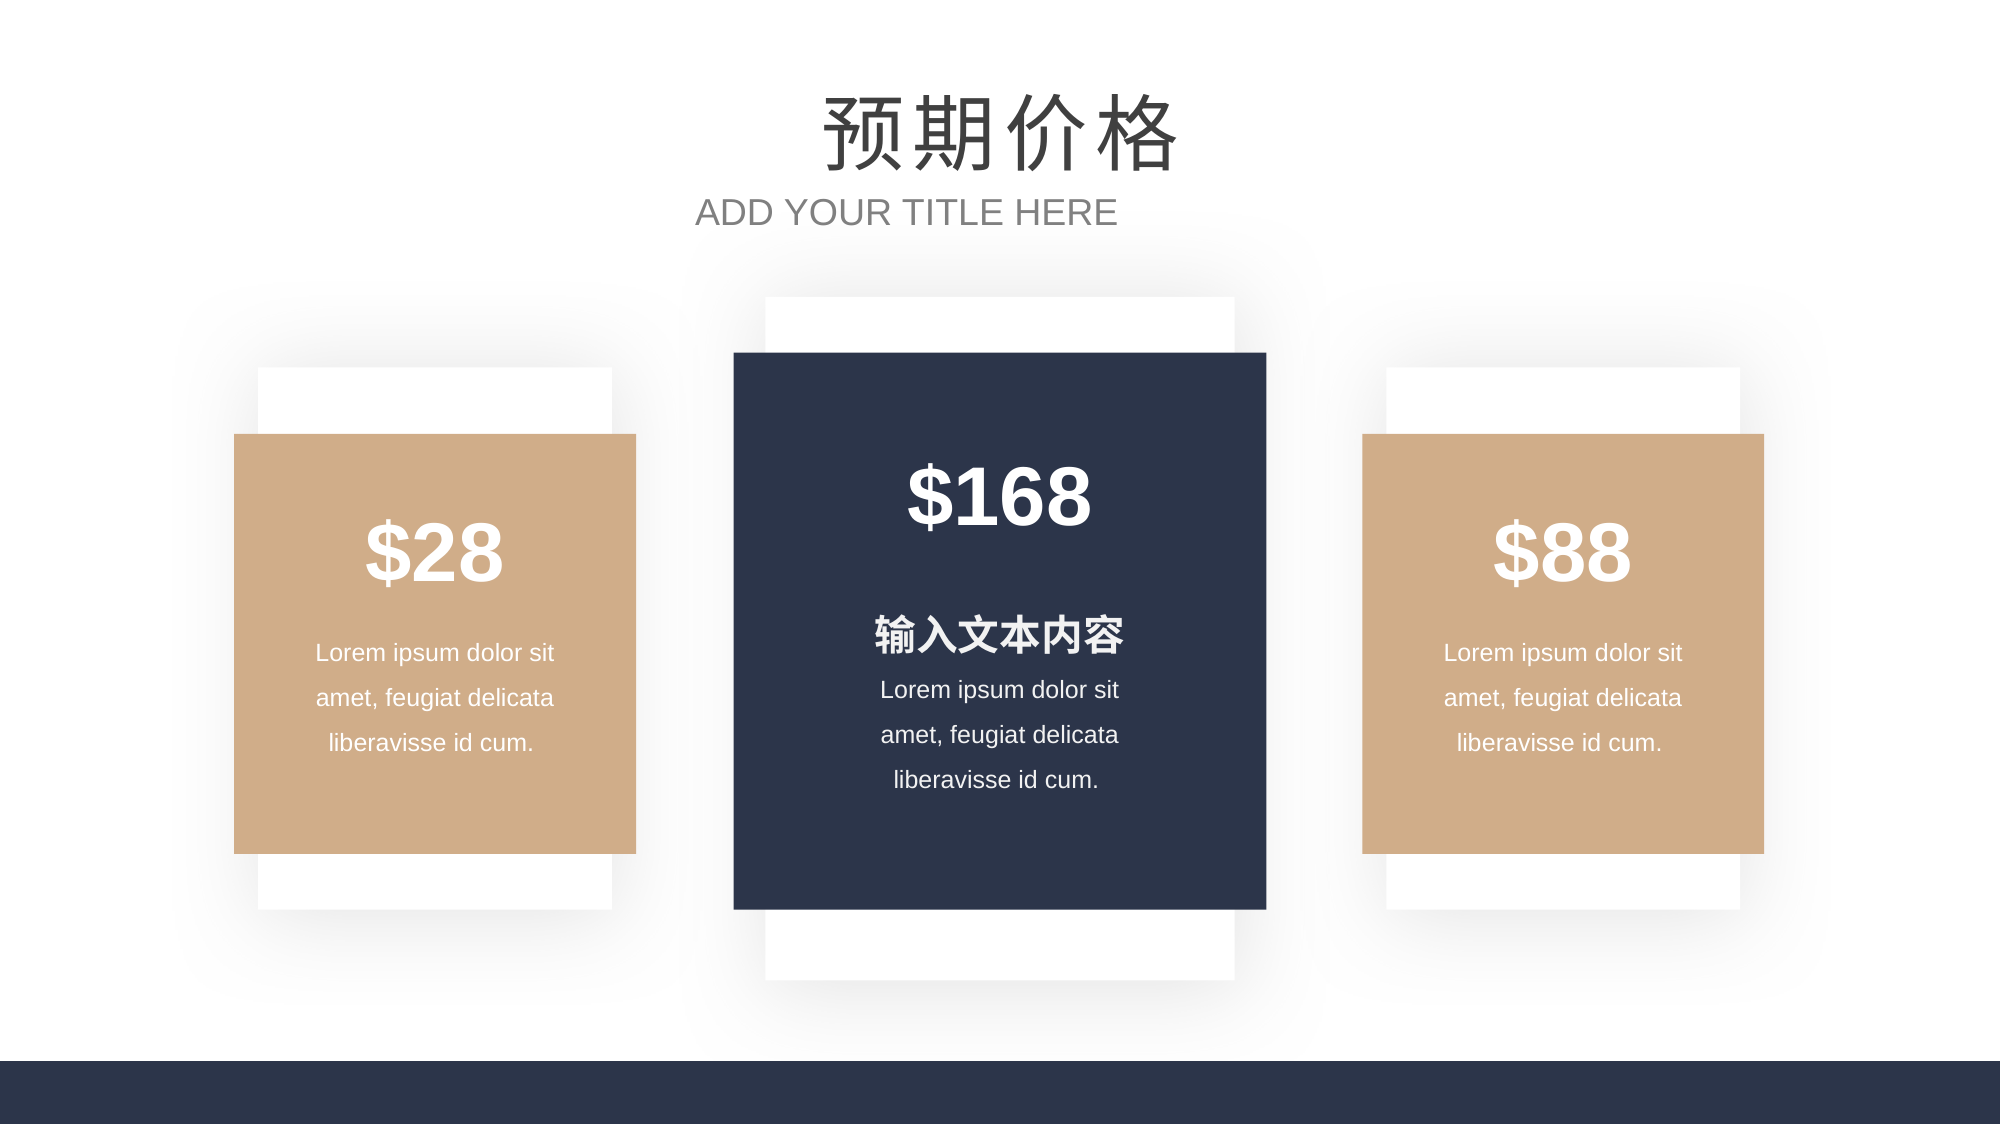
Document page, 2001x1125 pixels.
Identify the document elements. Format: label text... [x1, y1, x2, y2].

text_box 预期价格 [680, 74, 1320, 180]
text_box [733, 296, 1267, 981]
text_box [234, 367, 637, 910]
text_box [0, 1060, 2000, 1125]
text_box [1362, 367, 1765, 910]
text_box ADD YOUR TITLE HERE [680, 180, 1320, 241]
